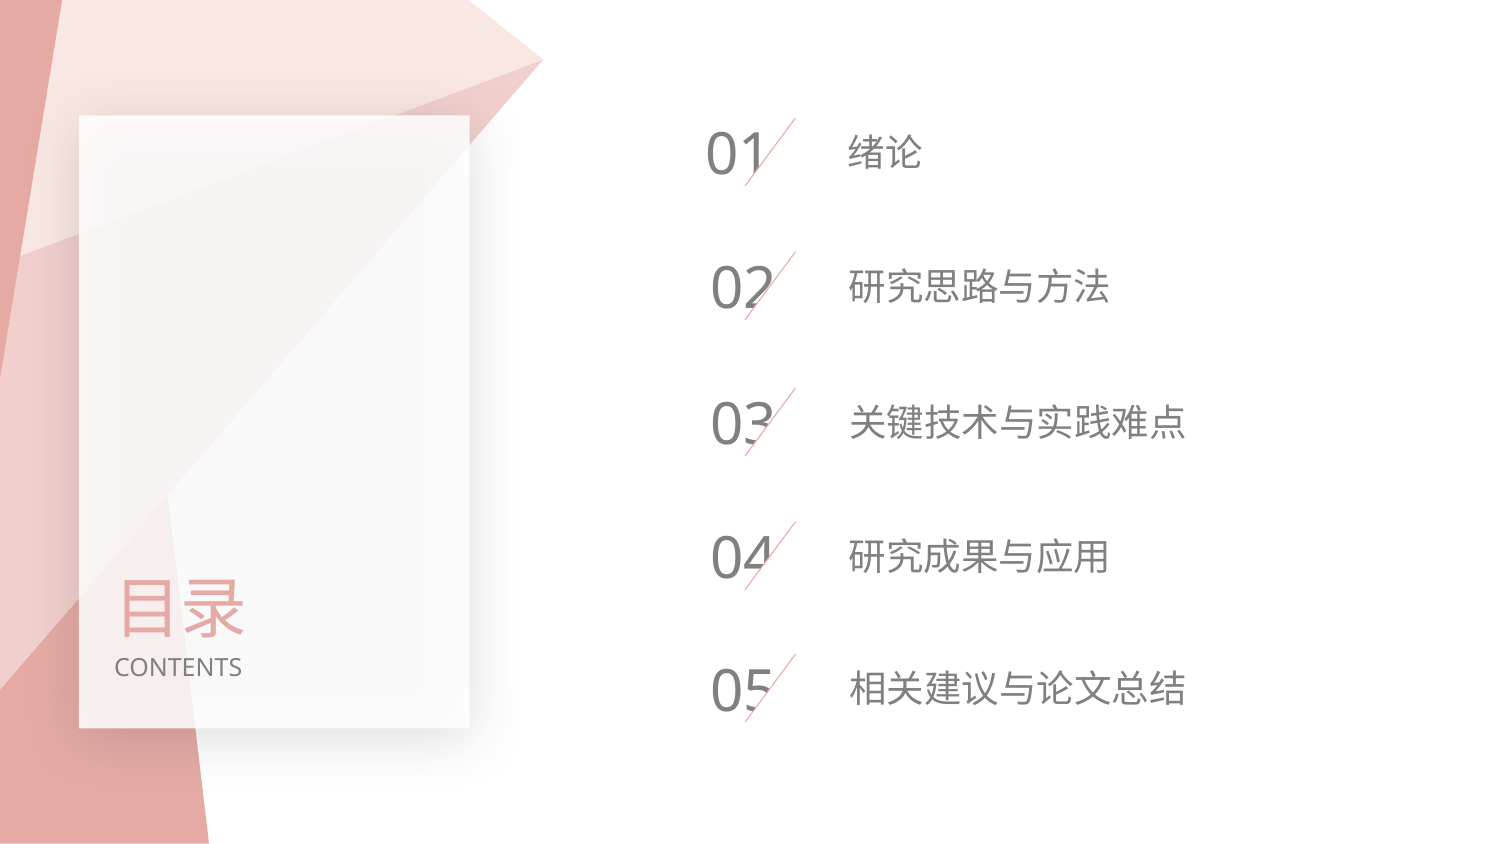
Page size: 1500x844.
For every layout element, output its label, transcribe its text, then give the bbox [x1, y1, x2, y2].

text_box 相关建议与论文总结 [834, 657, 1202, 718]
text_box 绪论 [833, 121, 938, 182]
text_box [744, 521, 796, 590]
text_box 关键技术与实践难点 [834, 391, 1202, 452]
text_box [744, 387, 796, 456]
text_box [744, 117, 796, 186]
text_box 研究成果与应用 [834, 525, 1127, 586]
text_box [744, 653, 796, 723]
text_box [744, 251, 796, 320]
text_box 01 [690, 108, 787, 194]
text_box 研究思路与方法 [834, 255, 1127, 316]
text_box 04 [695, 512, 793, 598]
text_box 03 [695, 378, 792, 464]
text_box 05 [695, 645, 792, 730]
text_box 02 [695, 242, 792, 328]
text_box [0, 0, 544, 844]
